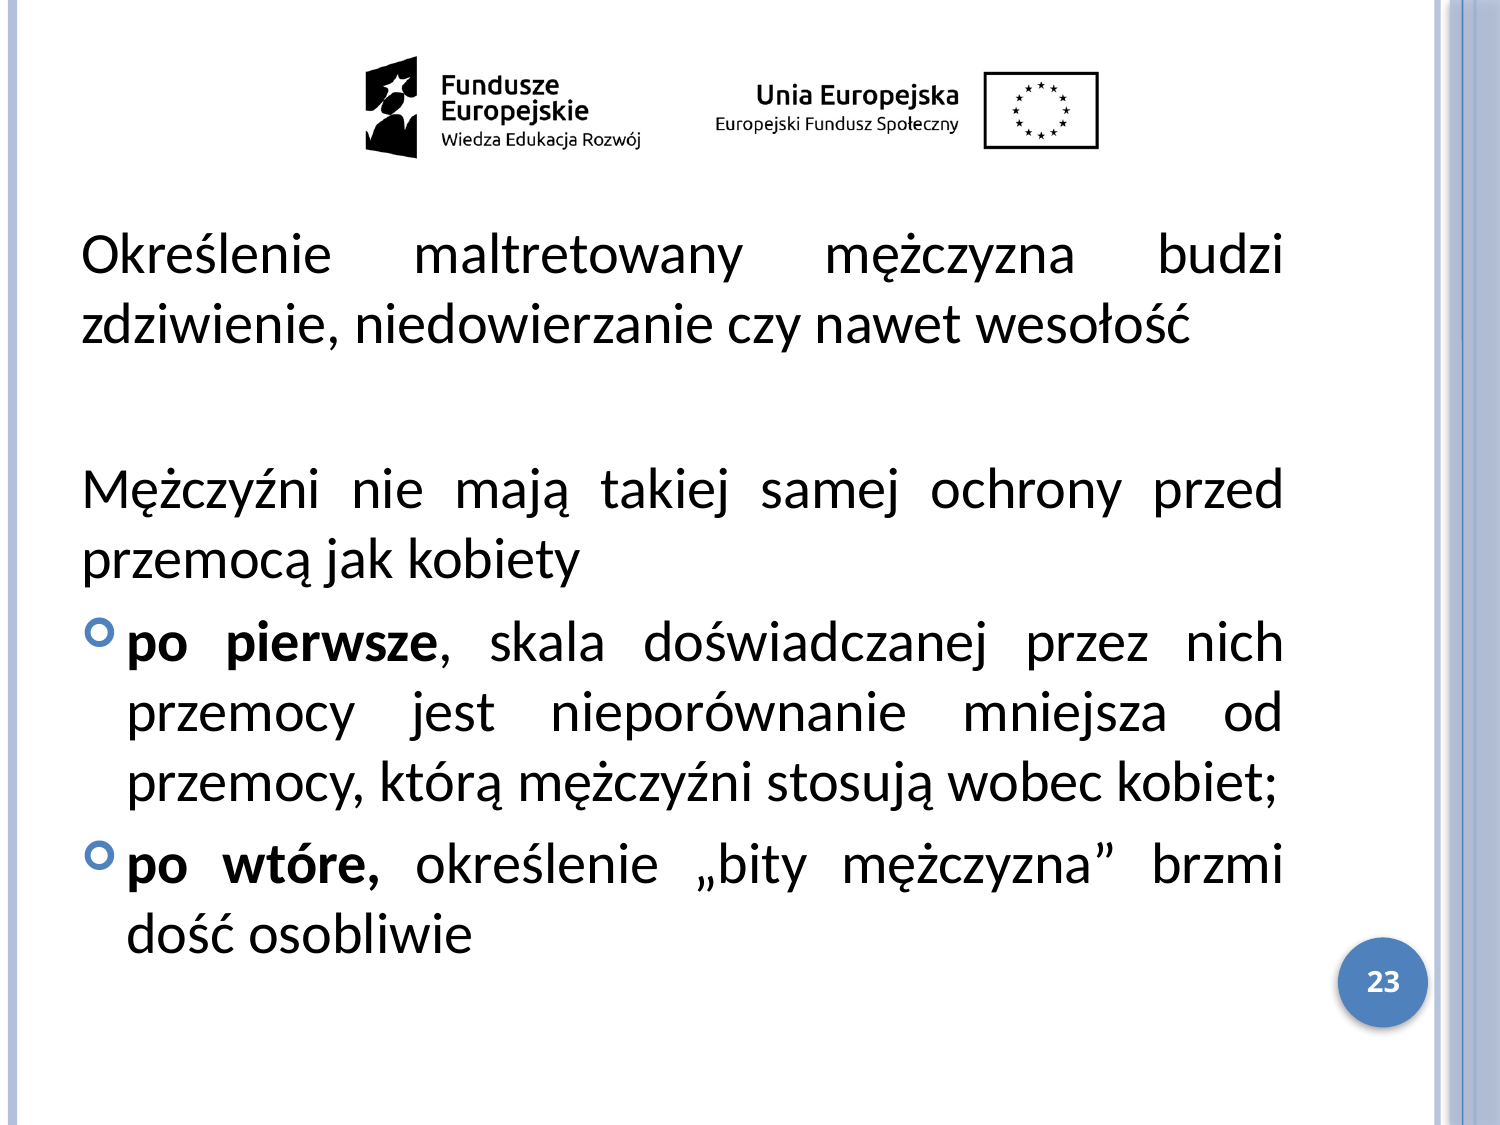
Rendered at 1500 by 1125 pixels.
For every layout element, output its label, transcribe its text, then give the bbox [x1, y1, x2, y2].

picture [340, 30, 1124, 184]
slide_number 23 [1333, 940, 1434, 1027]
list Określenie maltretowany mężczyzna budzi zdziwienie, niedowierzanie czy nawet wesołość Mężczyźni nie mają takiej samej ochrony przed przemocą jak kobiety po pierwsze, skala doświadczanej przez nich przemocy jest nieporównanie mniejsza od przemocy, którą mężczyźni stosują wobec kobiet; po wtóre, określenie „bity mężczyzna” brzmi dość osobliwie [66, 208, 1300, 1062]
